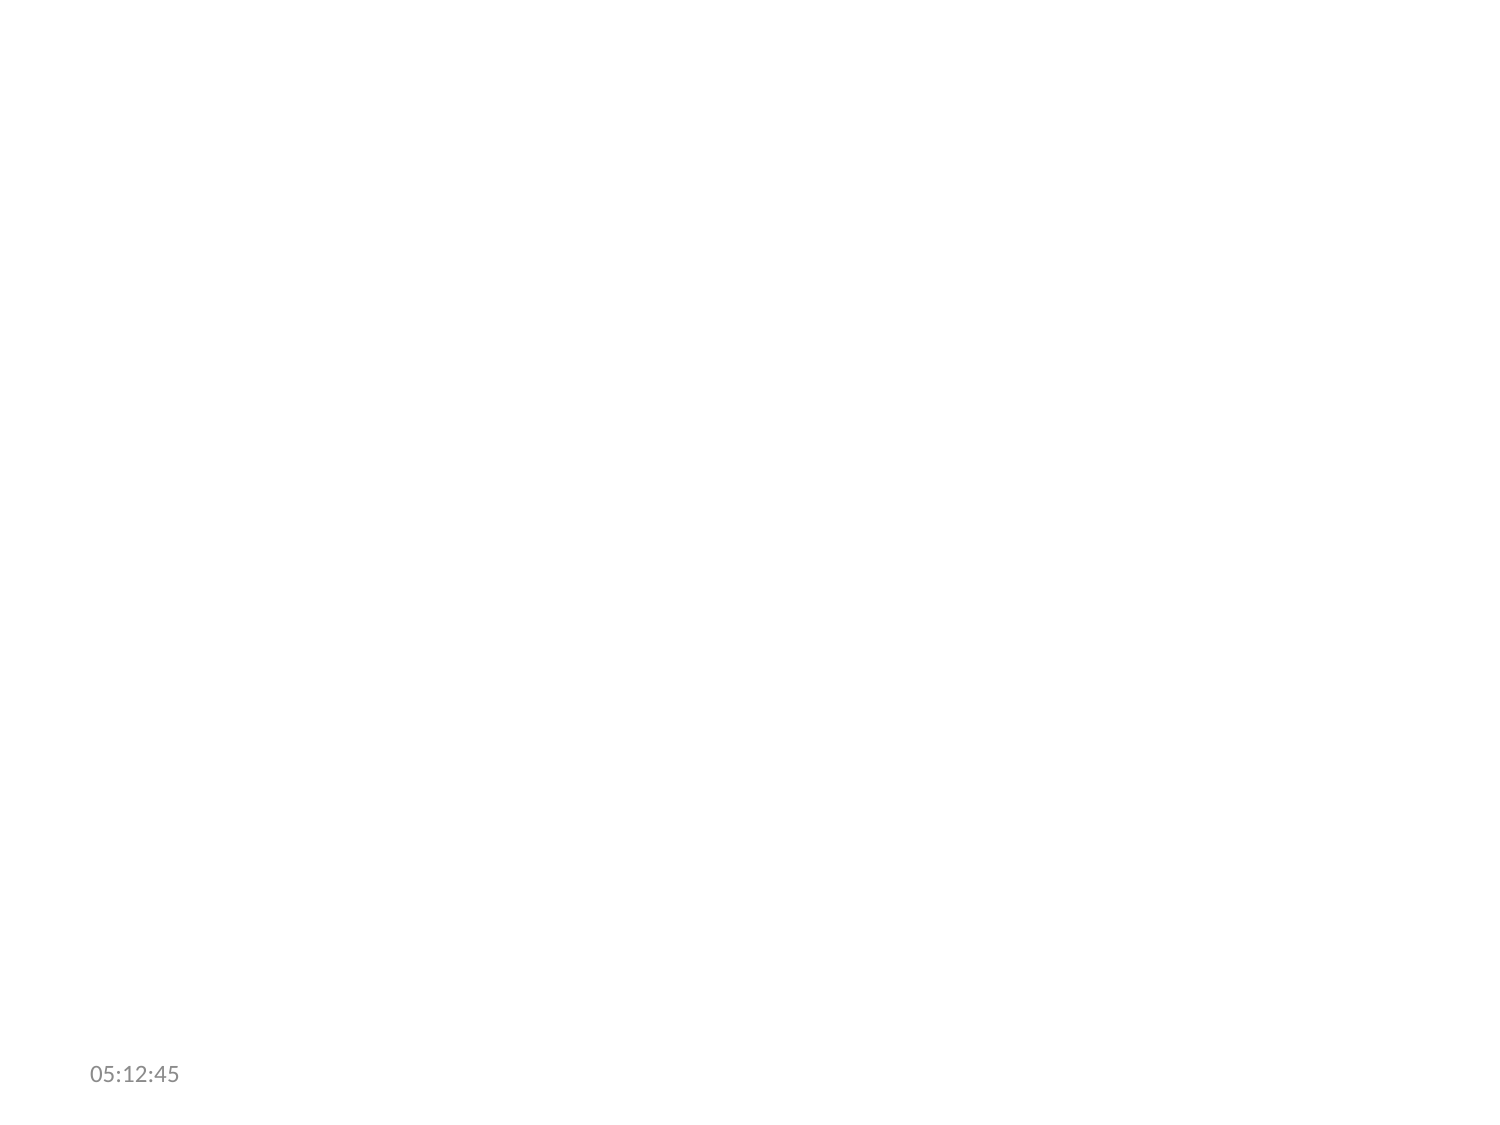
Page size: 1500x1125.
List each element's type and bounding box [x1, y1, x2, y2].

slide_number [75, 1042, 425, 1103]
